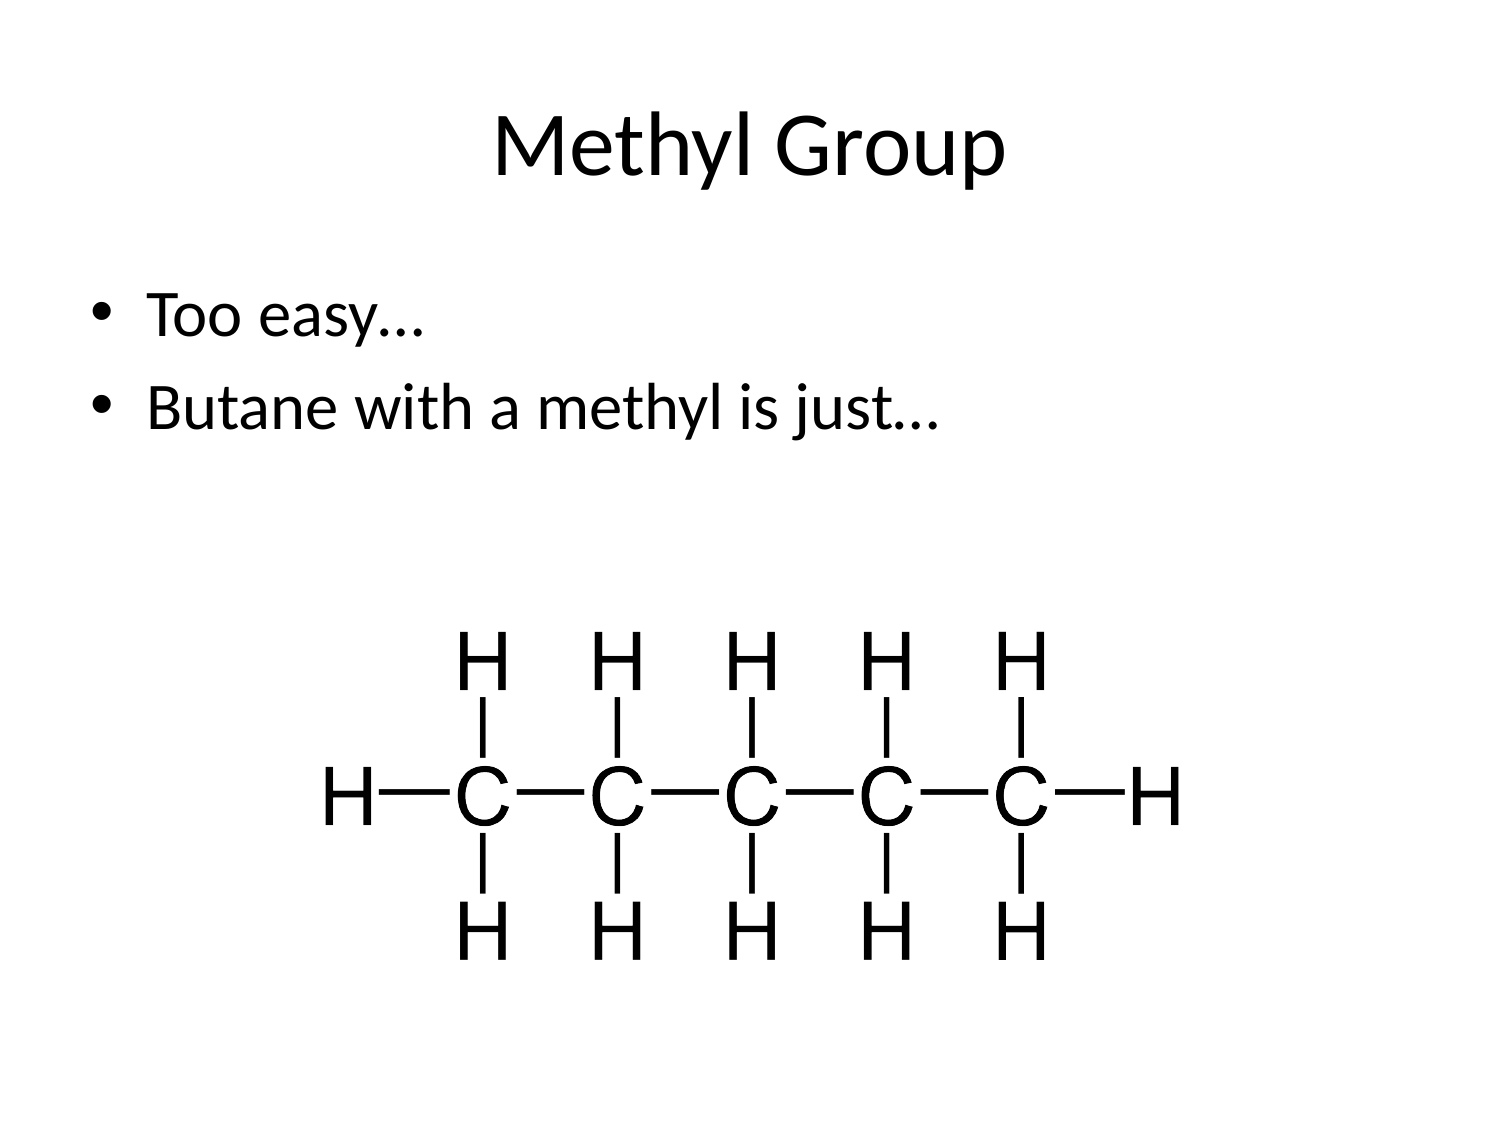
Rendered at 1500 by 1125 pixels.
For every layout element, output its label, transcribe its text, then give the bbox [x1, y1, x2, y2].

title Methyl Group [75, 45, 1425, 233]
list Too easy… Butane with a methyl is just… [75, 262, 1425, 538]
picture [312, 624, 1192, 966]
